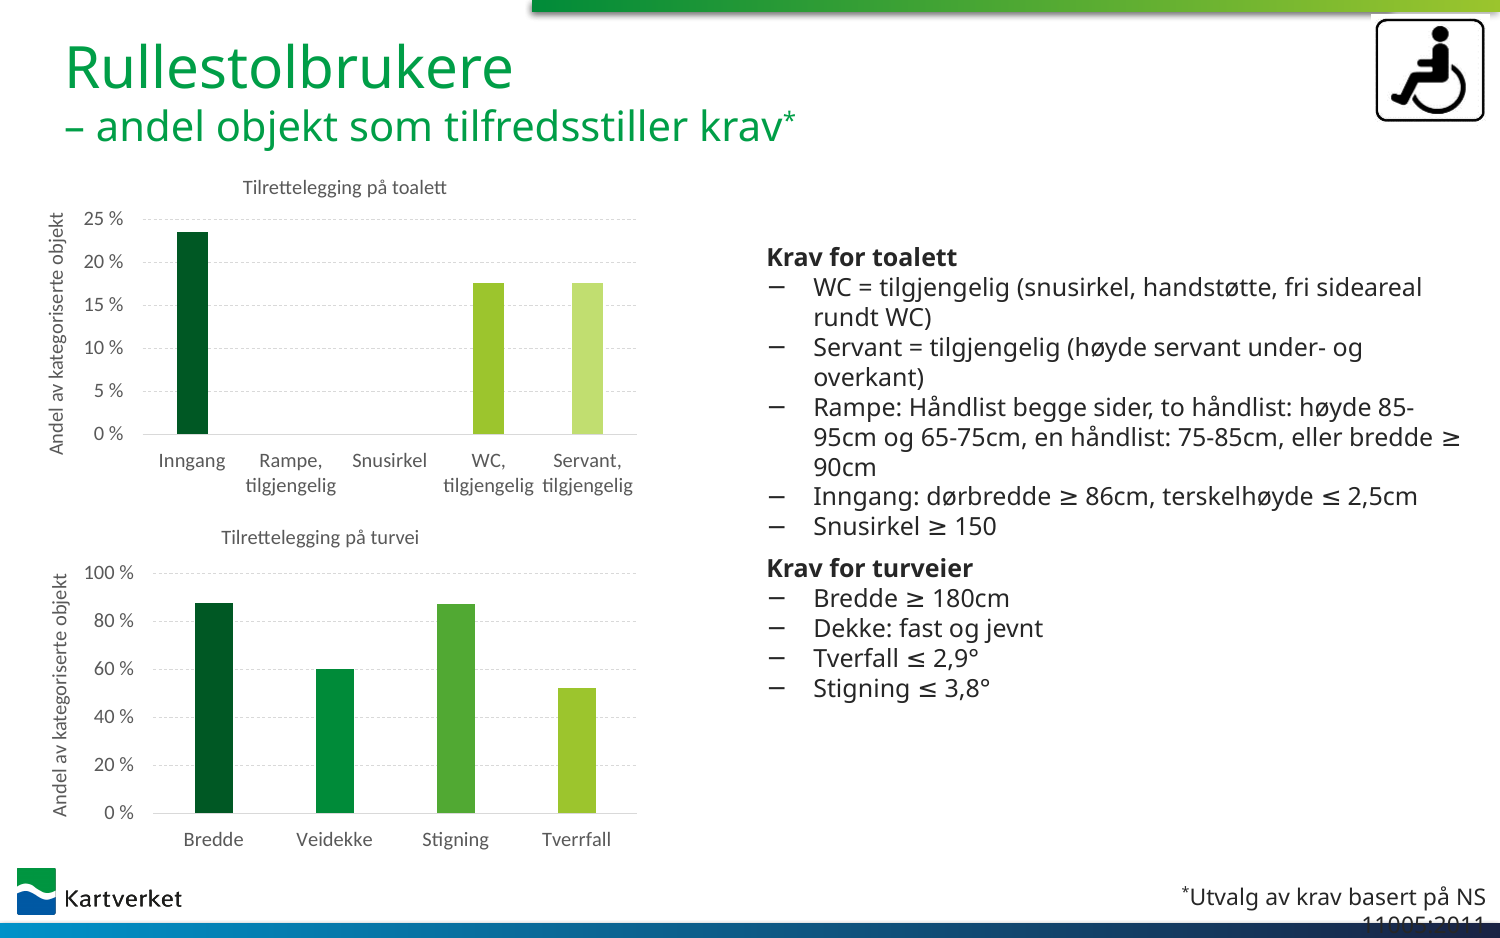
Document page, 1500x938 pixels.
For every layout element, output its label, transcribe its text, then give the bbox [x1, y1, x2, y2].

picture [1371, 13, 1491, 127]
text_box Krav for toalett WC = tilgjengelig (snusirkel, handstøtte, fri sideareal rundt WC) Servant = tilgjengelig (høyde servant under- og overkant) Rampe: Håndlist begge sider, to håndlist: høyde 85-95cm og 65-75cm, en håndlist: 75-85cm, eller bredde ≥ 90cm Inngang: dørbredde ≥ 86cm, terskelhøyde ≤ 2,5cm Snusirkel ≥ 150 [751, 234, 1483, 545]
text_box Rullestolbrukere – andel objekt som tilfredsstiller krav* [49, 14, 1431, 158]
text_box Krav for turveier Bredde ≥ 180cm Dekke: fast og jevnt Tverfall ≤ 2,9° Stigning ≤ 3,8° [751, 545, 1483, 710]
picture [41, 520, 650, 859]
text_box *Utvalg av krav basert på NS 11005:2011 [1068, 873, 1500, 938]
picture [41, 166, 650, 505]
